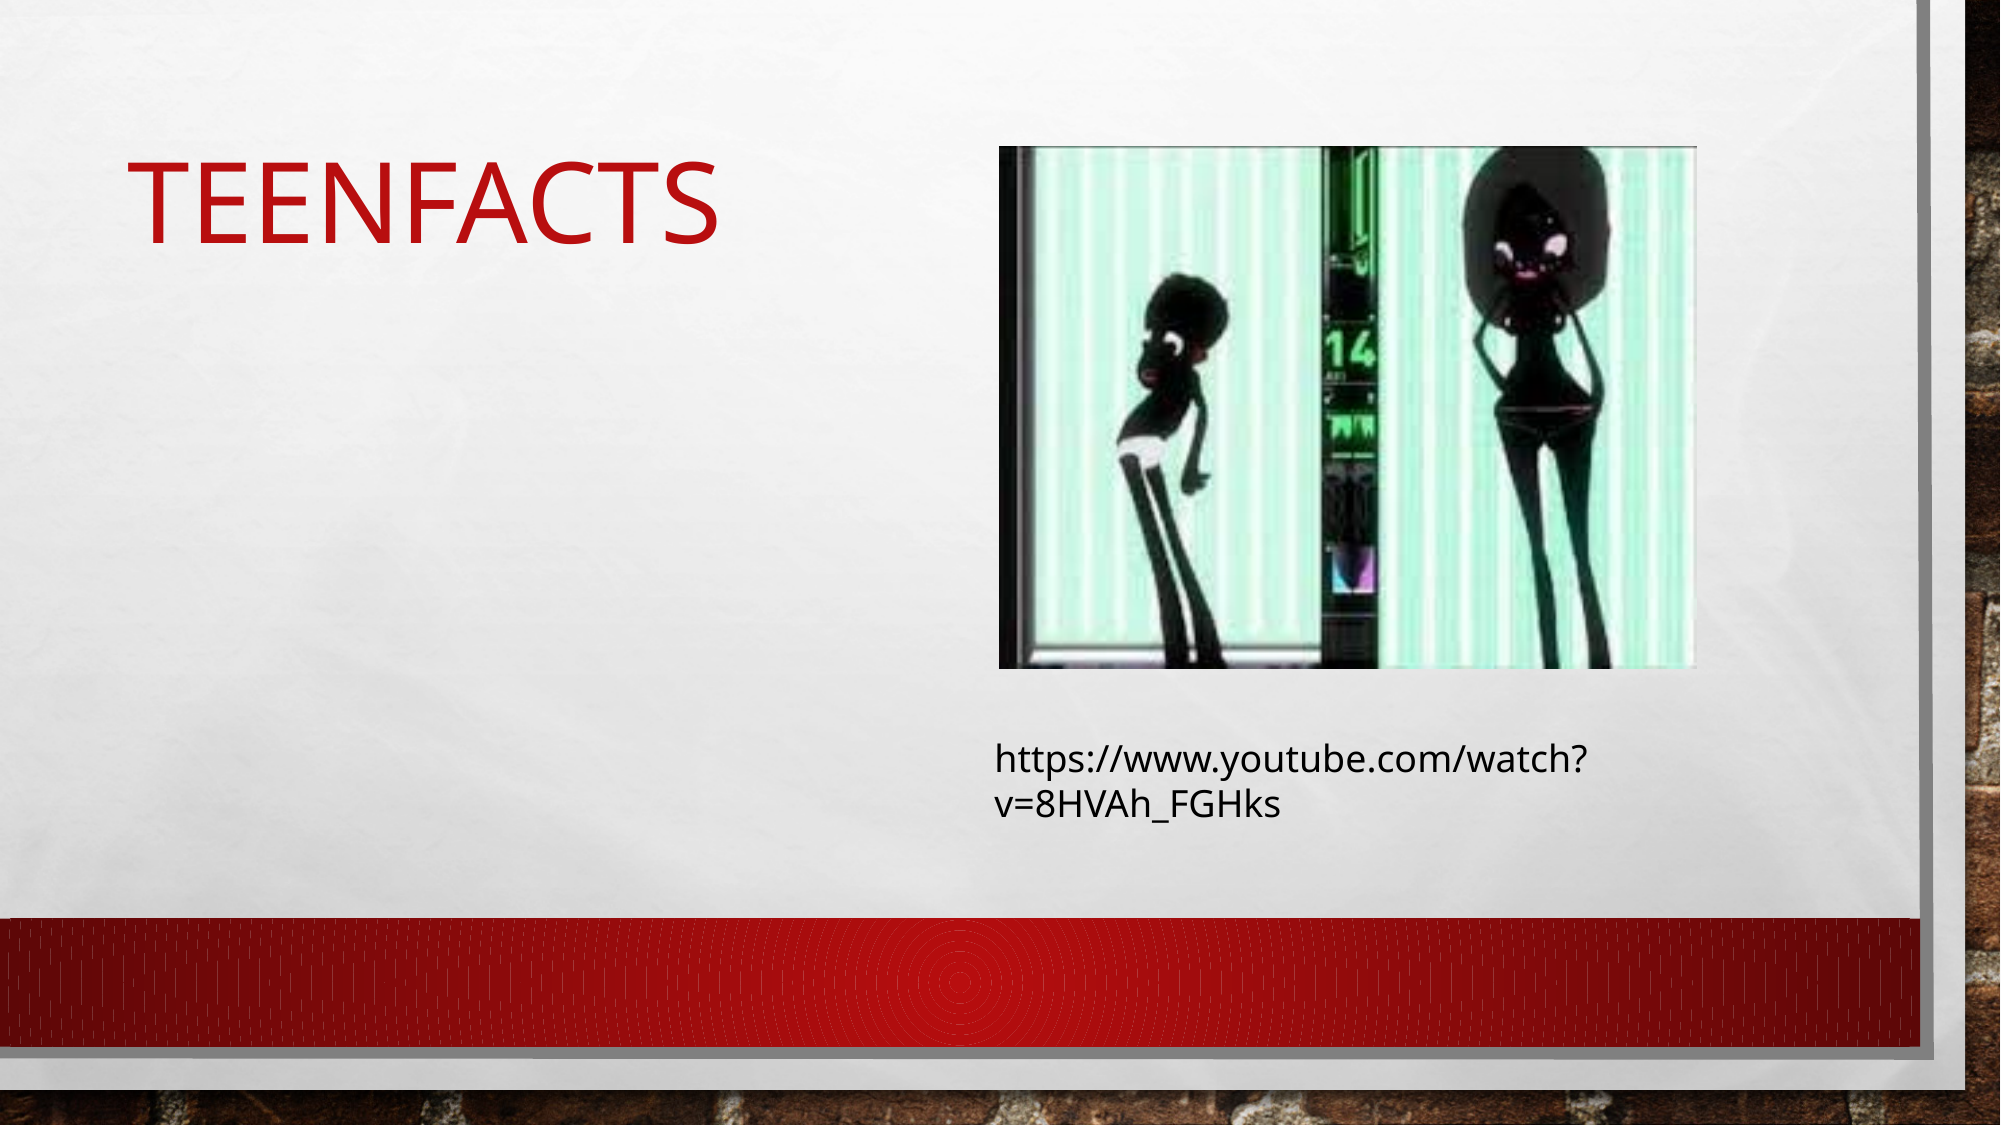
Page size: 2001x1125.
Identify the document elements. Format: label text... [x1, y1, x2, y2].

title Teenfacts [112, 112, 1818, 302]
picture [0, 0, 2000, 1125]
text_box https://www.youtube.com/watch?v=8HVAh_FGHks [979, 727, 1793, 833]
picture [999, 146, 1697, 670]
